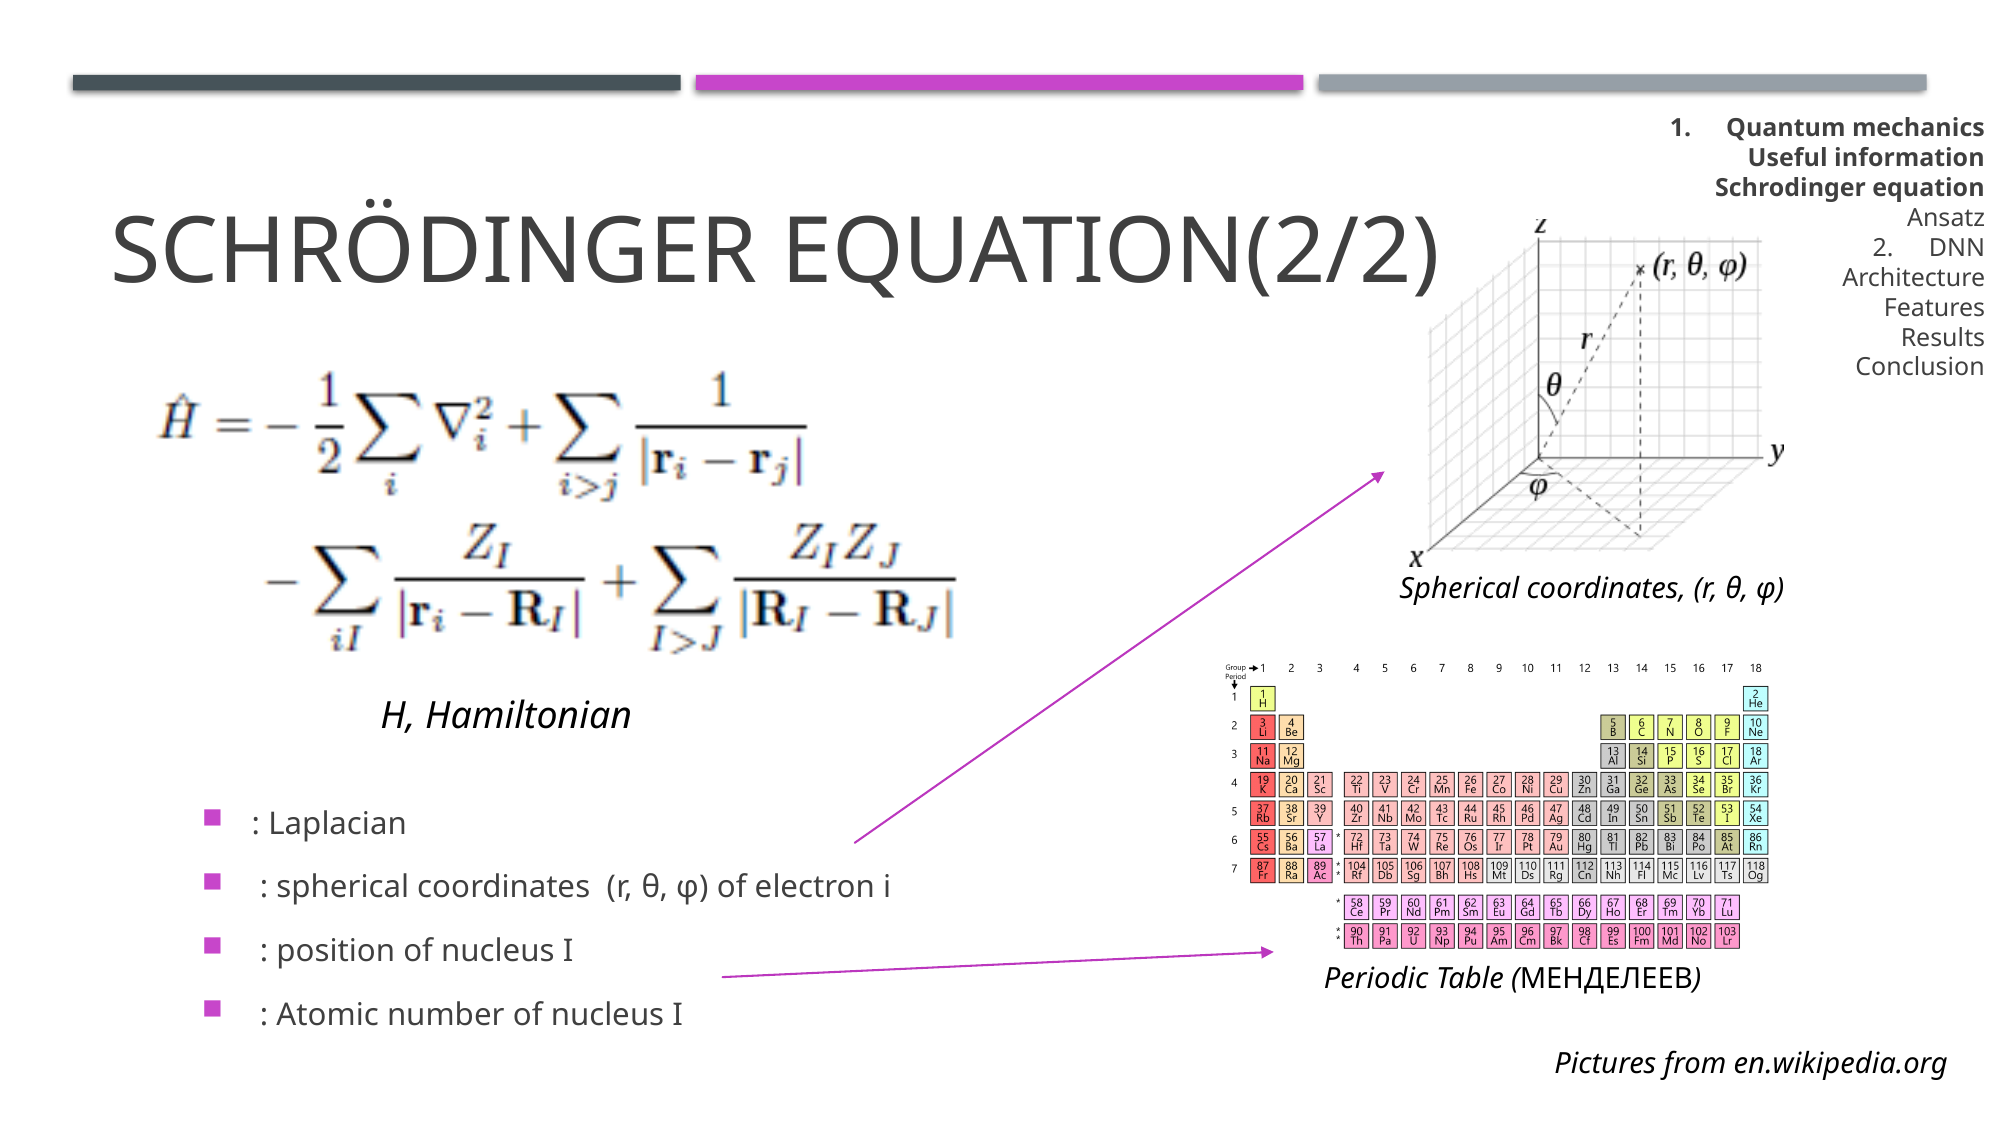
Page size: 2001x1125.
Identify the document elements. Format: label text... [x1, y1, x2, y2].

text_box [721, 951, 1275, 978]
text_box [854, 470, 1386, 844]
text_box Pictures from en.wikipedia.org [1539, 1037, 1994, 1088]
title Schrödinger equation(2/2) [95, 115, 1597, 311]
text_box Quantum mechanics Useful information Schrodinger equation Ansatz DNN Architecture Features Results Conclusion [1597, 103, 2000, 389]
picture [125, 363, 1014, 691]
text_box H, Hamiltonian [365, 699, 723, 743]
picture [1219, 656, 1771, 949]
text_box Periodic Table (МЕНДЕЛЕЕВ) [1309, 959, 1770, 1002]
text_box Spherical coordinates, (r, θ, φ) [1389, 562, 1846, 613]
picture [1407, 218, 1784, 567]
